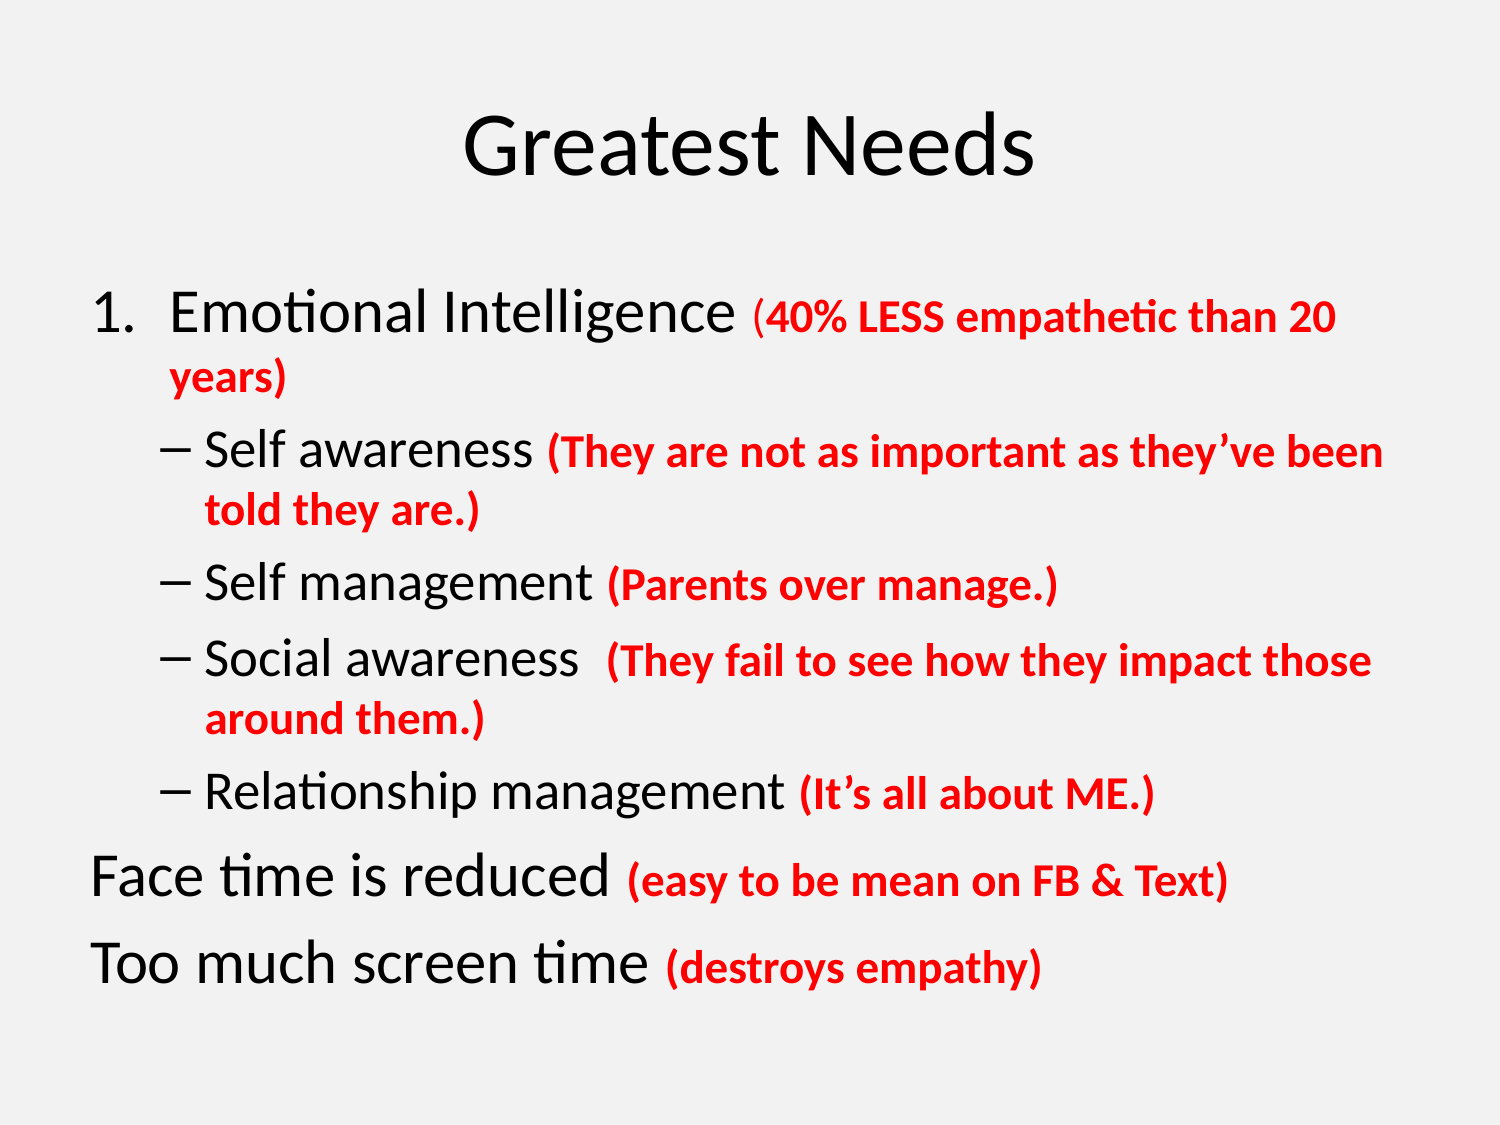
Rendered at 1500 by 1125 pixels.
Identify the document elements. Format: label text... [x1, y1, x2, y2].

list Emotional Intelligence (40% LESS empathetic than 20 years) Self awareness (They are not as important as they’ve been told they are.) Self management (Parents over manage.) Social awareness (They fail to see how they impact those around them.) Relationship management (It’s all about ME.) Face time is reduced (easy to be mean on FB & Text) Too much screen time (destroys empathy) [75, 262, 1425, 1005]
title Greatest Needs [75, 45, 1425, 233]
